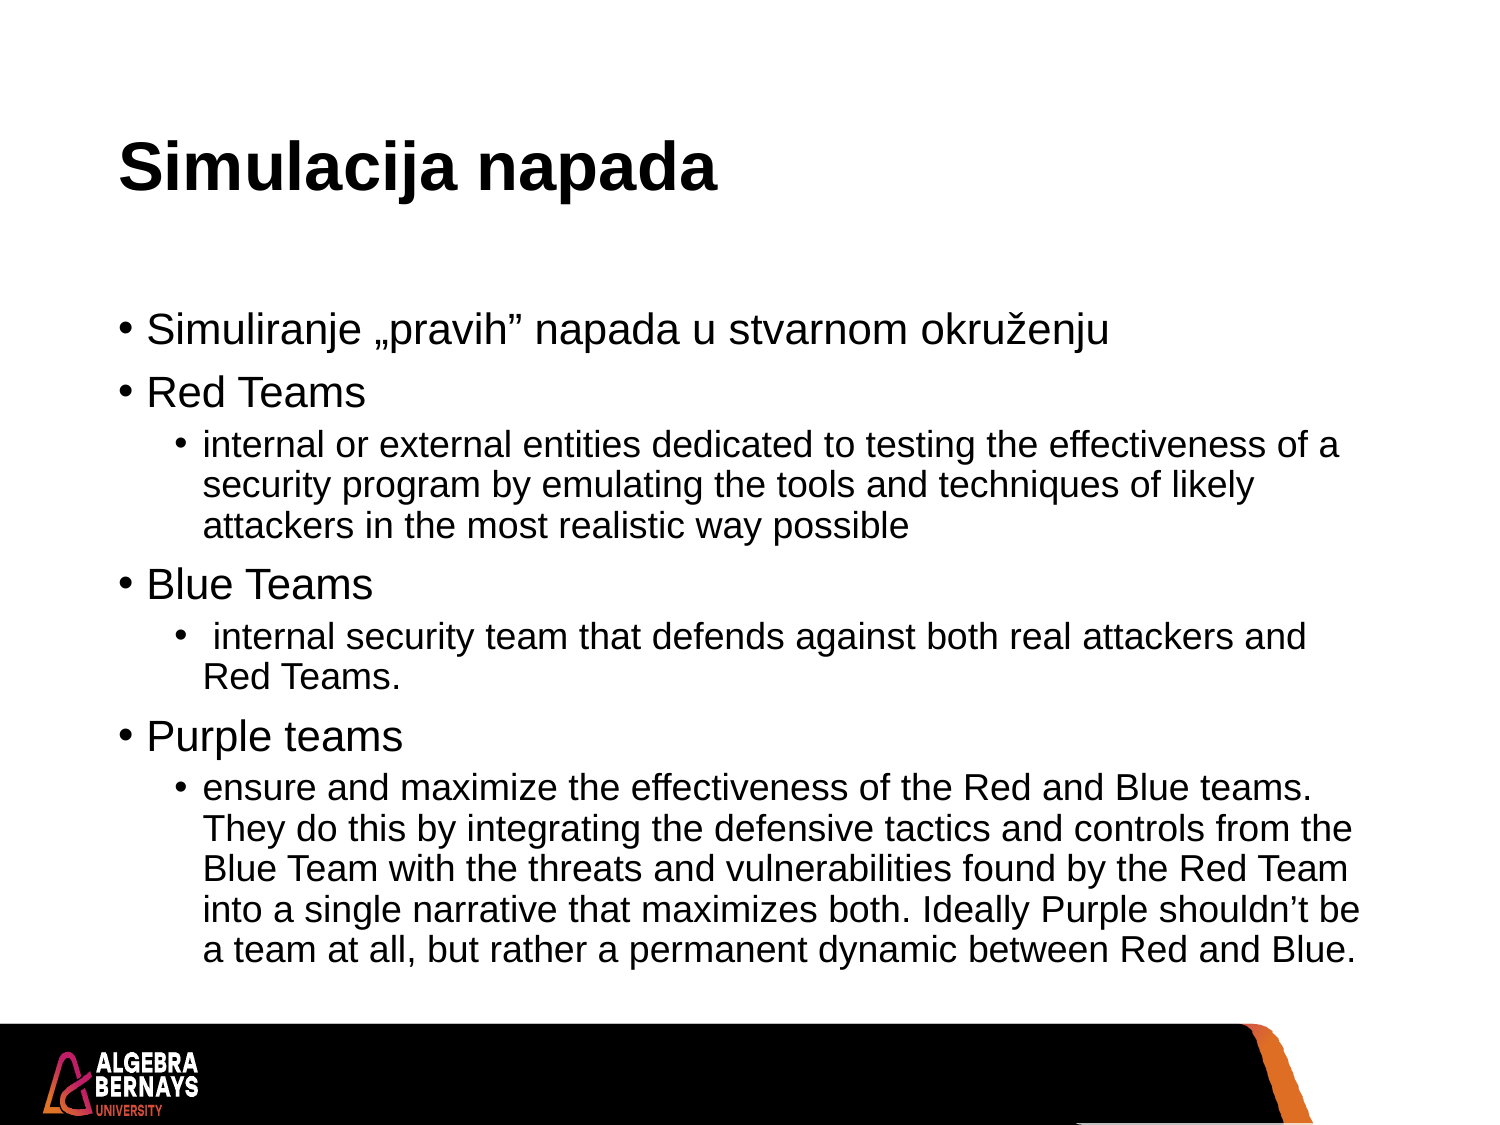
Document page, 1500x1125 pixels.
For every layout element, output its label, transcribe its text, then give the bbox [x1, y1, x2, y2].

list Simuliranje „pravih” napada u stvarnom okruženju Red Teams internal or external entities dedicated to testing the effectiveness of a security program by emulating the tools and techniques of likely attackers in the most realistic way possible Blue Teams internal security team that defends against both real attackers and Red Teams. Purple teams ensure and maximize the effectiveness of the Red and Blue teams. They do this by integrating the defensive tactics and controls from the Blue Team with the threats and vulnerabilities found by the Red Team into a single narrative that maximizes both. Ideally Purple shouldn’t be a team at all, but rather a permanent dynamic between Red and Blue. [103, 299, 1397, 1014]
picture [0, 1023, 1468, 1125]
title Simulacija napada [103, 59, 1397, 278]
